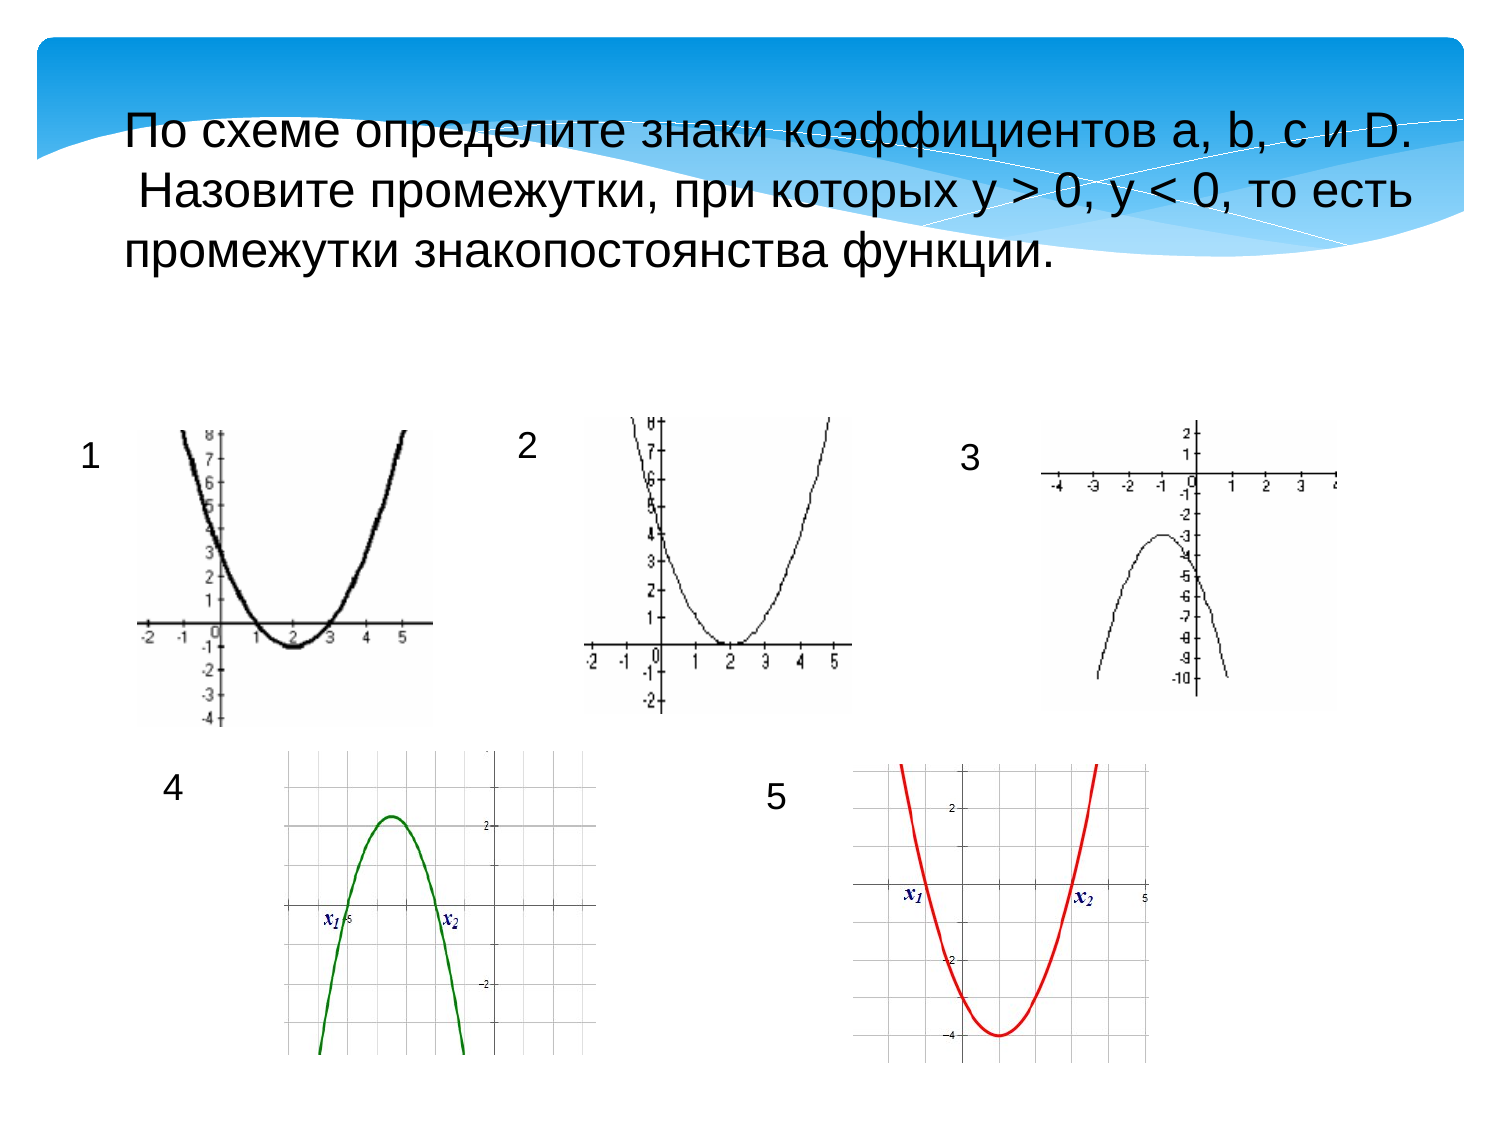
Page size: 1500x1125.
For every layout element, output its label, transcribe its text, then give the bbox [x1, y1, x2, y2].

picture [136, 430, 433, 727]
text_box По схеме определите знаки коэффициентов a, b, c и D. Назовите промежутки, при которых y > 0, y < 0, то есть промежутки знакопостоянства функции. [109, 90, 1444, 285]
text_box 1 [65, 423, 116, 484]
picture [853, 764, 1150, 1063]
text_box 2 [502, 413, 553, 473]
picture [1041, 420, 1338, 711]
text_box 5 [751, 764, 802, 825]
picture [584, 417, 852, 714]
picture [284, 751, 597, 1055]
text_box 4 [148, 755, 199, 815]
text_box 3 [945, 425, 996, 486]
